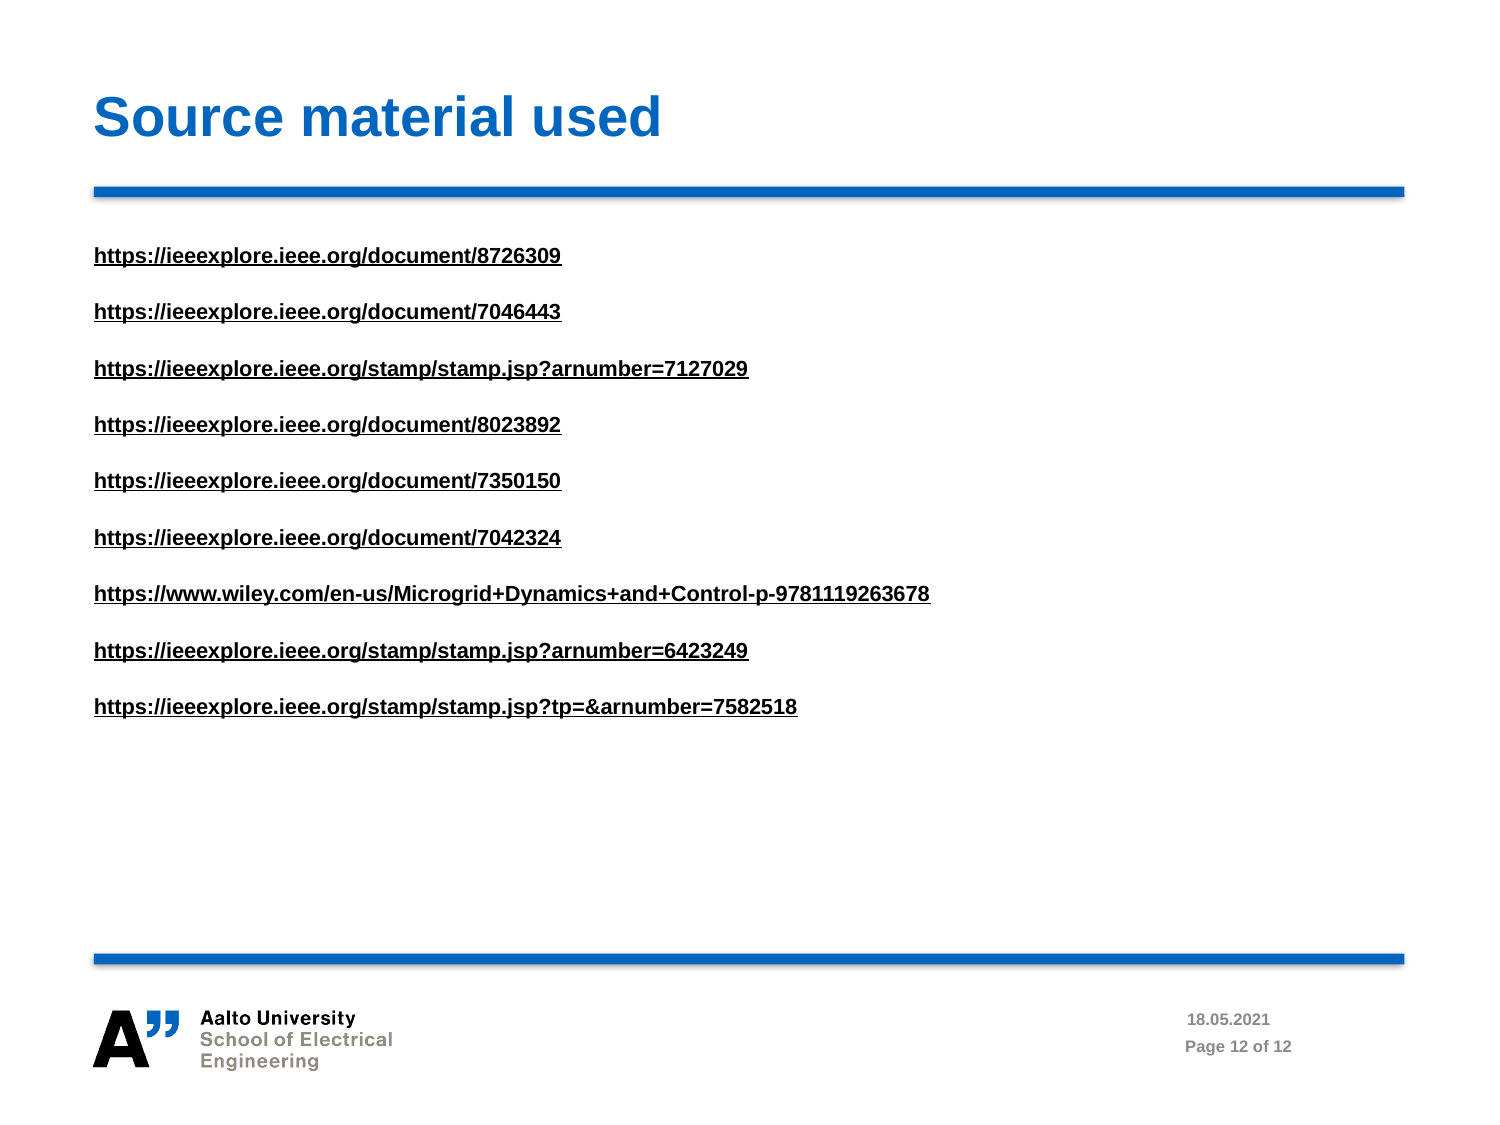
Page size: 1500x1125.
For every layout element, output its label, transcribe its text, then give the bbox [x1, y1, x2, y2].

list https://ieeexplore.ieee.org/document/8726309 https://ieeexplore.ieee.org/document/7046443 https://ieeexplore.ieee.org/stamp/stamp.jsp?arnumber=7127029 https://ieeexplore.ieee.org/document/8023892 https://ieeexplore.ieee.org/document/7350150 https://ieeexplore.ieee.org/document/7042324 https://www.wiley.com/en-us/Microgrid+Dynamics+and+Control-p-9781119263678 https://ieeexplore.ieee.org/stamp/stamp.jsp?arnumber=6423249 https://ieeexplore.ieee.org/stamp/stamp.jsp?tp=&arnumber=7582518 [93, 215, 1429, 925]
slide_number Page 12 of 12 [1185, 1035, 1439, 1066]
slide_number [1187, 1008, 1441, 1026]
title Source material used [93, 80, 1369, 228]
picture [35, 953, 449, 1125]
